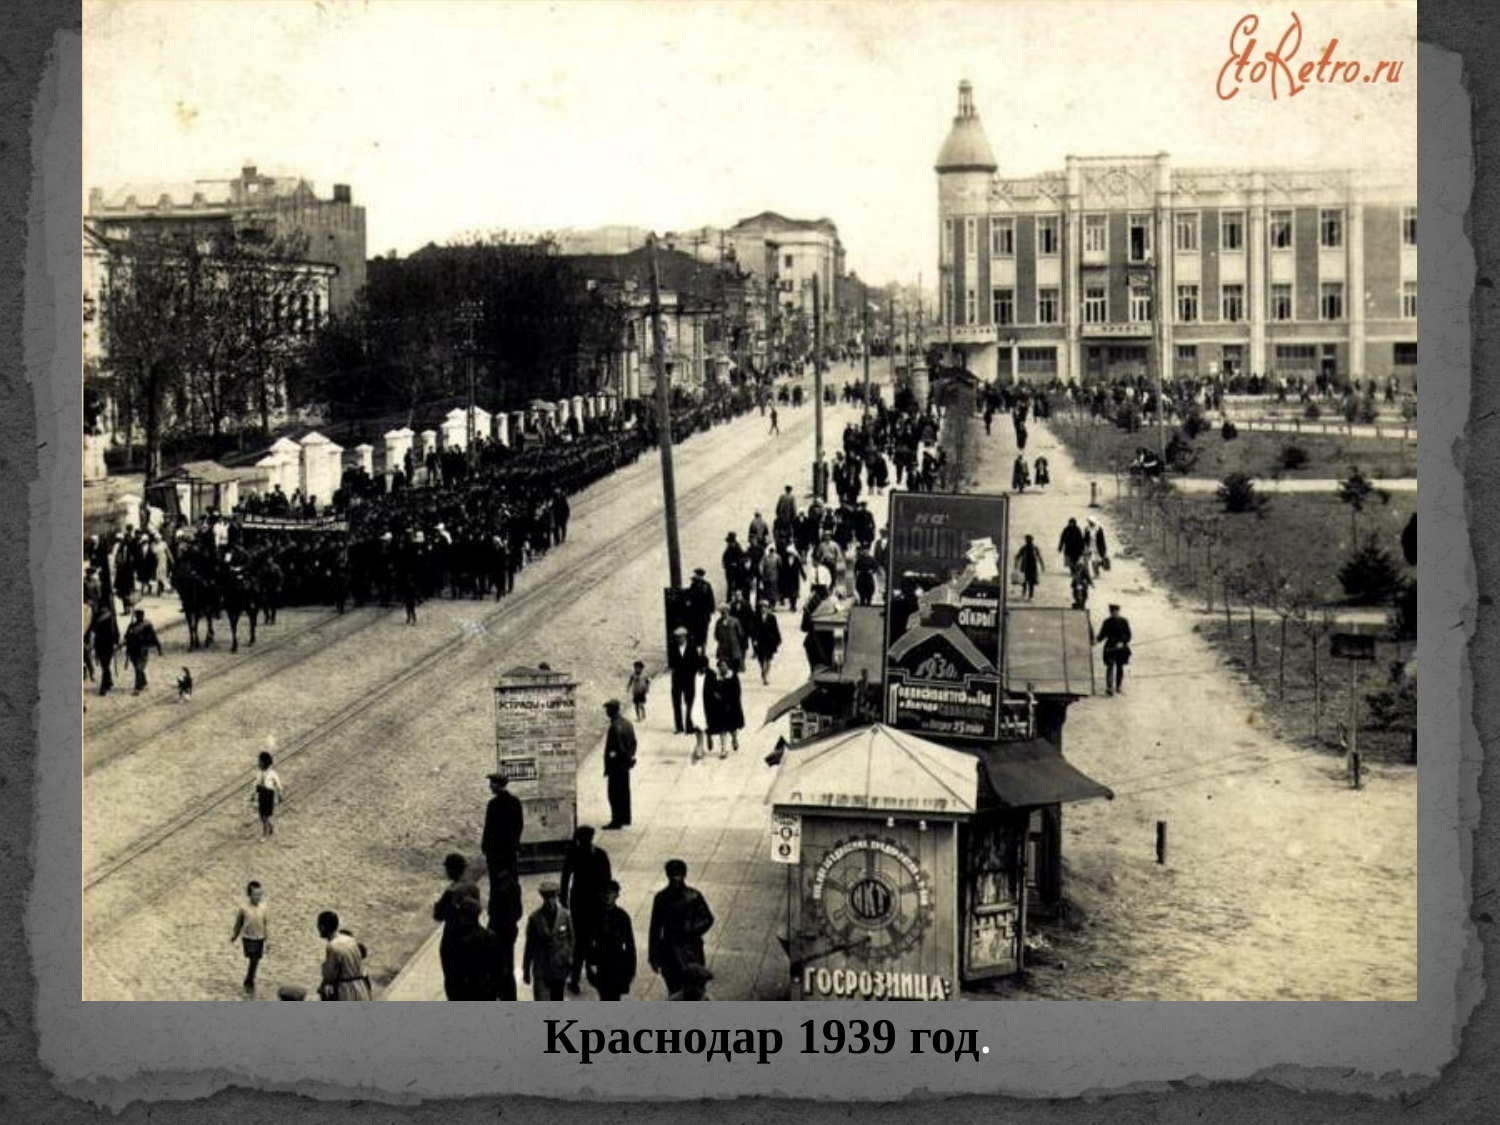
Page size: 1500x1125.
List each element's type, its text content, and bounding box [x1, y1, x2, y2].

text_box Краснодар 1939 год. [93, 996, 1442, 1071]
picture [82, 0, 1417, 1001]
